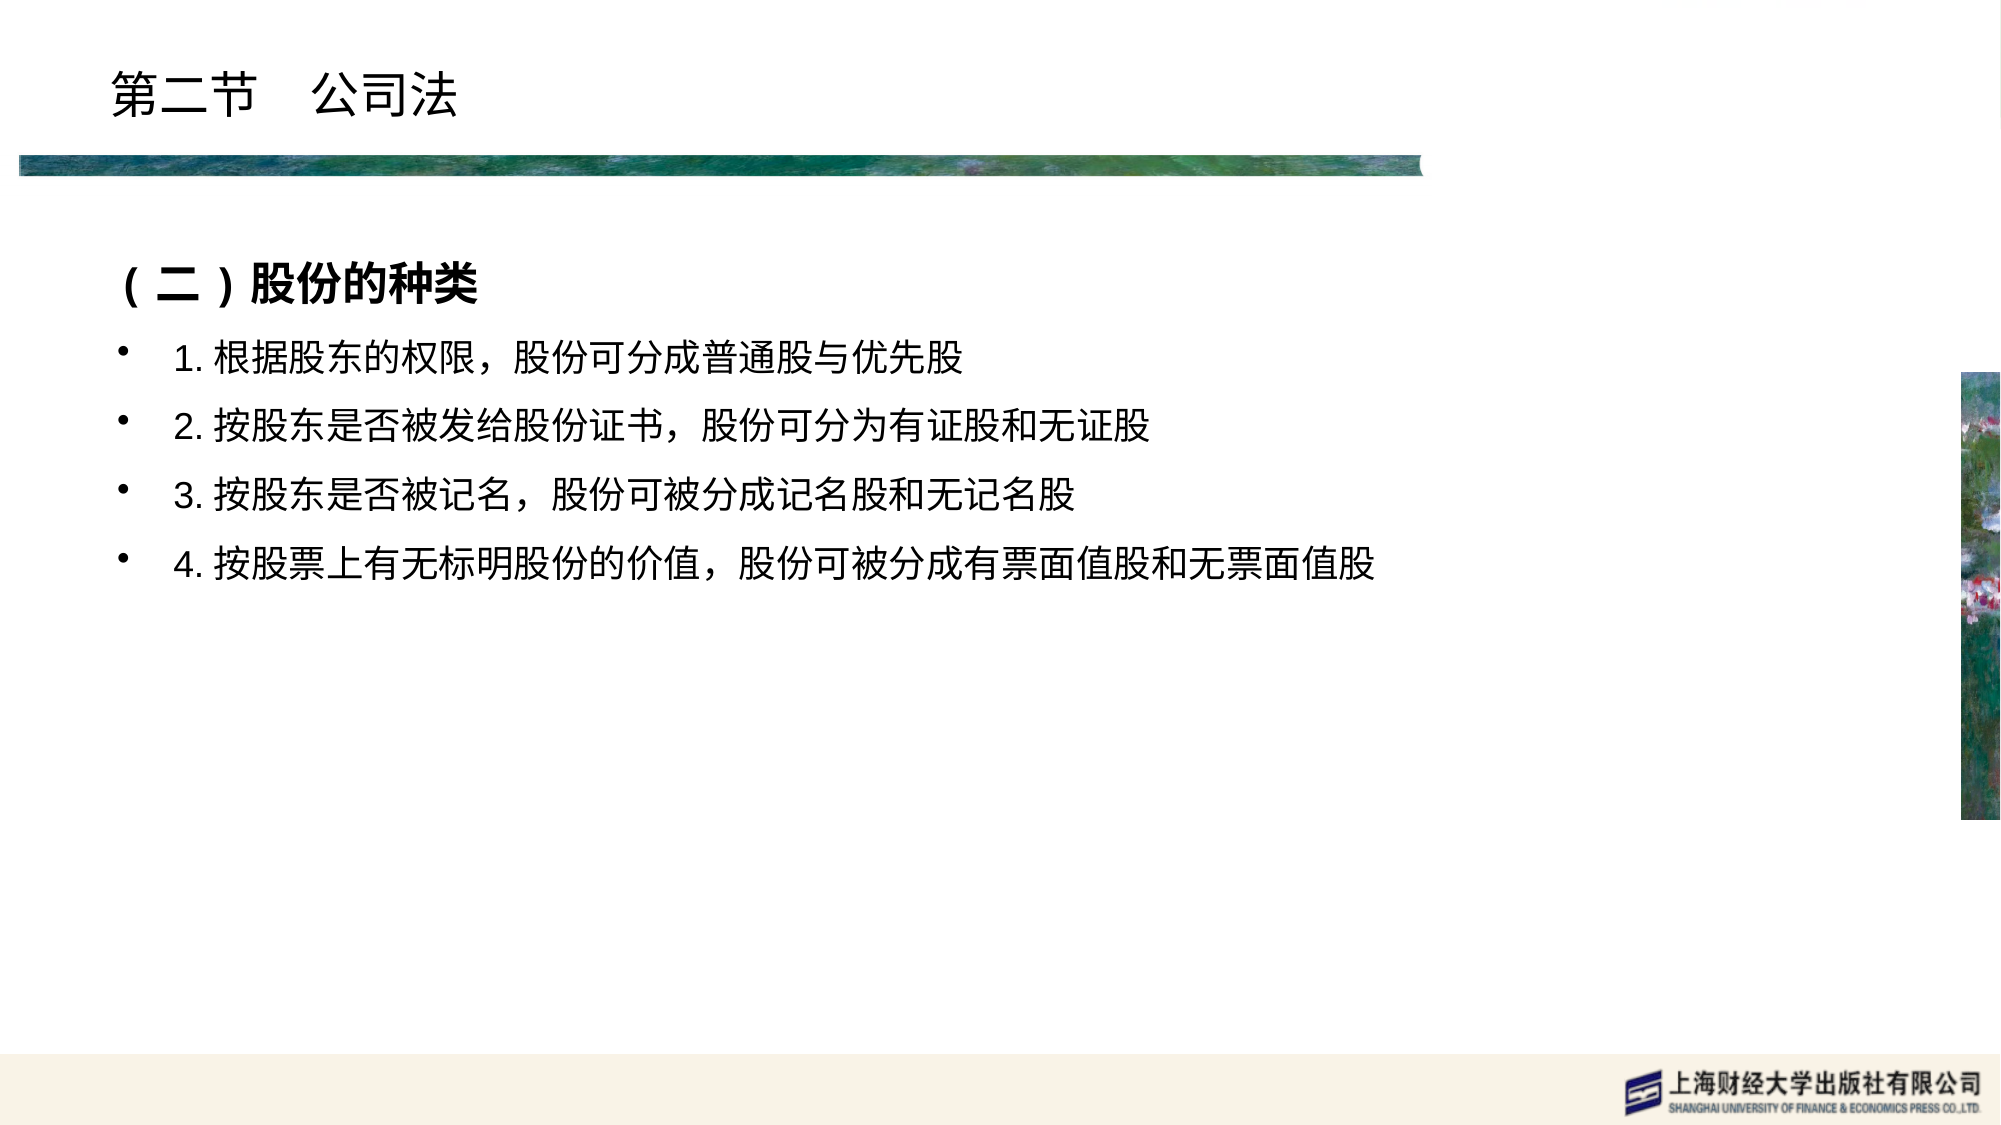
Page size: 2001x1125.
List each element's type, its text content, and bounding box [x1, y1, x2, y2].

title 第二节 公司法 [94, 42, 1451, 146]
list (二)股份的种类 1.根据股东的权限，股份可分成普通股与优先股 2.按股东是否被发给股份证书，股份可分为有证股和无证股 3.按股东是否被记名，股份可被分成记名股和无记名股 4.按股票上有无标明股份的价值，股份可被分成有票面值股和无票面值股 [102, 233, 1898, 1032]
picture [0, 0, 2001, 1125]
